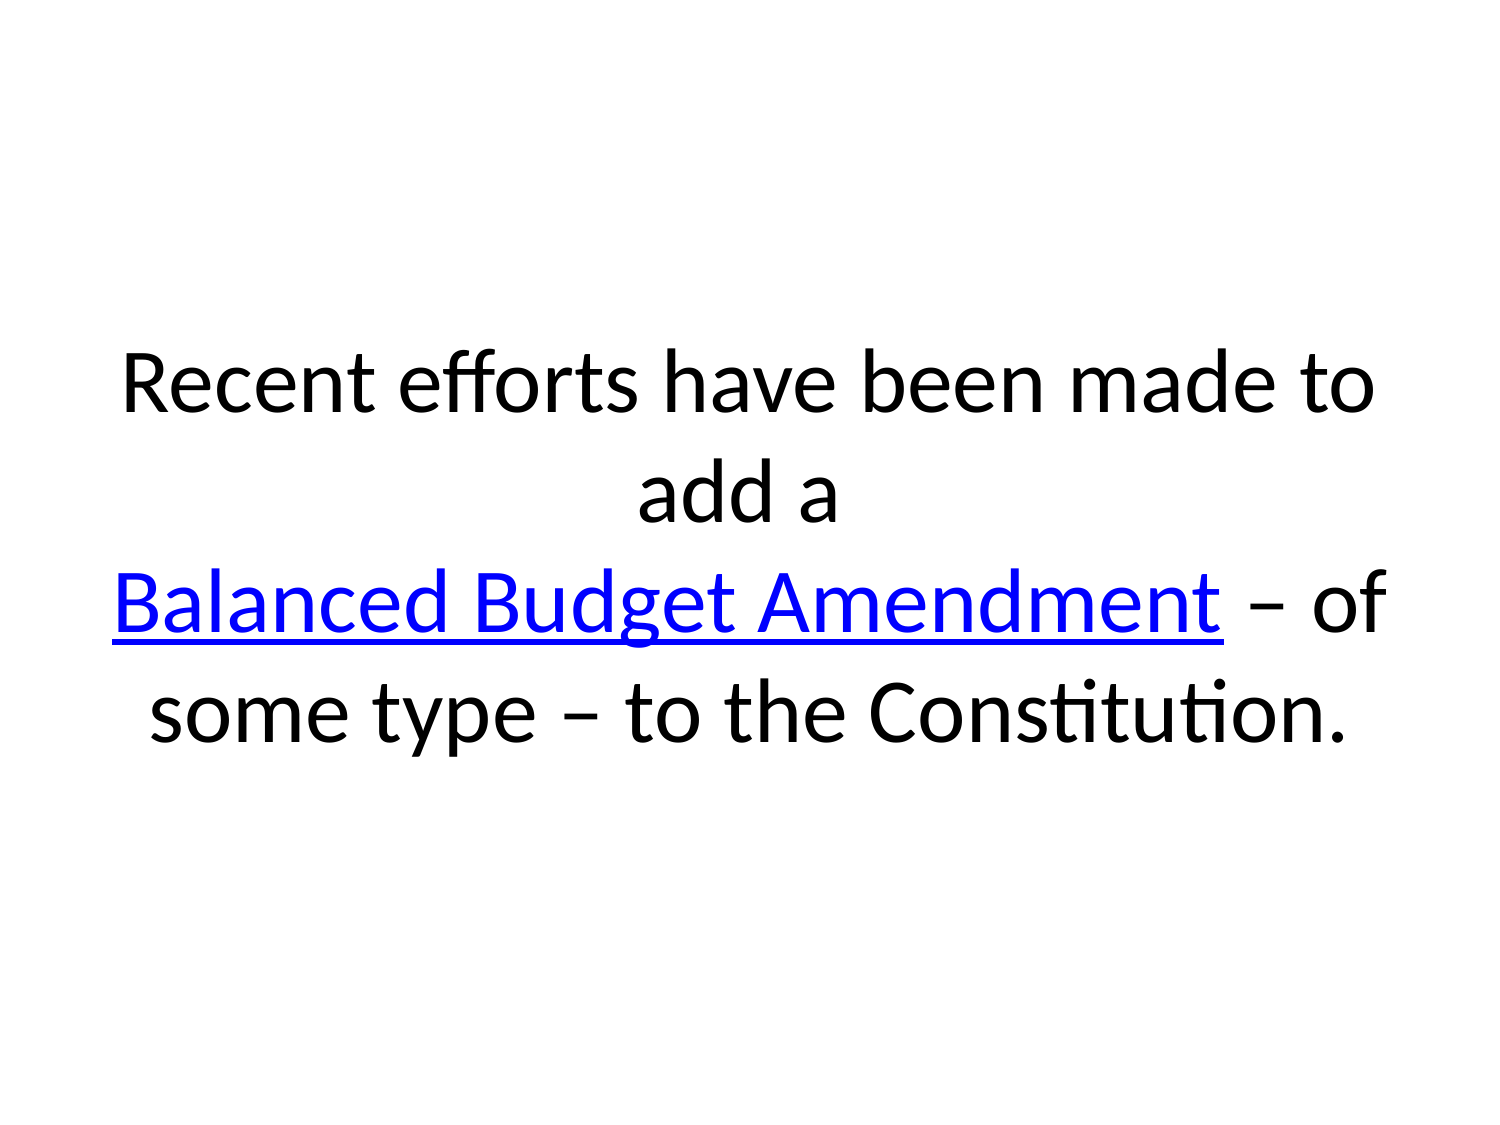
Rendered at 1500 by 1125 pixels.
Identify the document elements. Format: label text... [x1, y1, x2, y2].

title Recent efforts have been made to add a Balanced Budget Amendment – of some type – to the Constitution. [74, 44, 1426, 1038]
